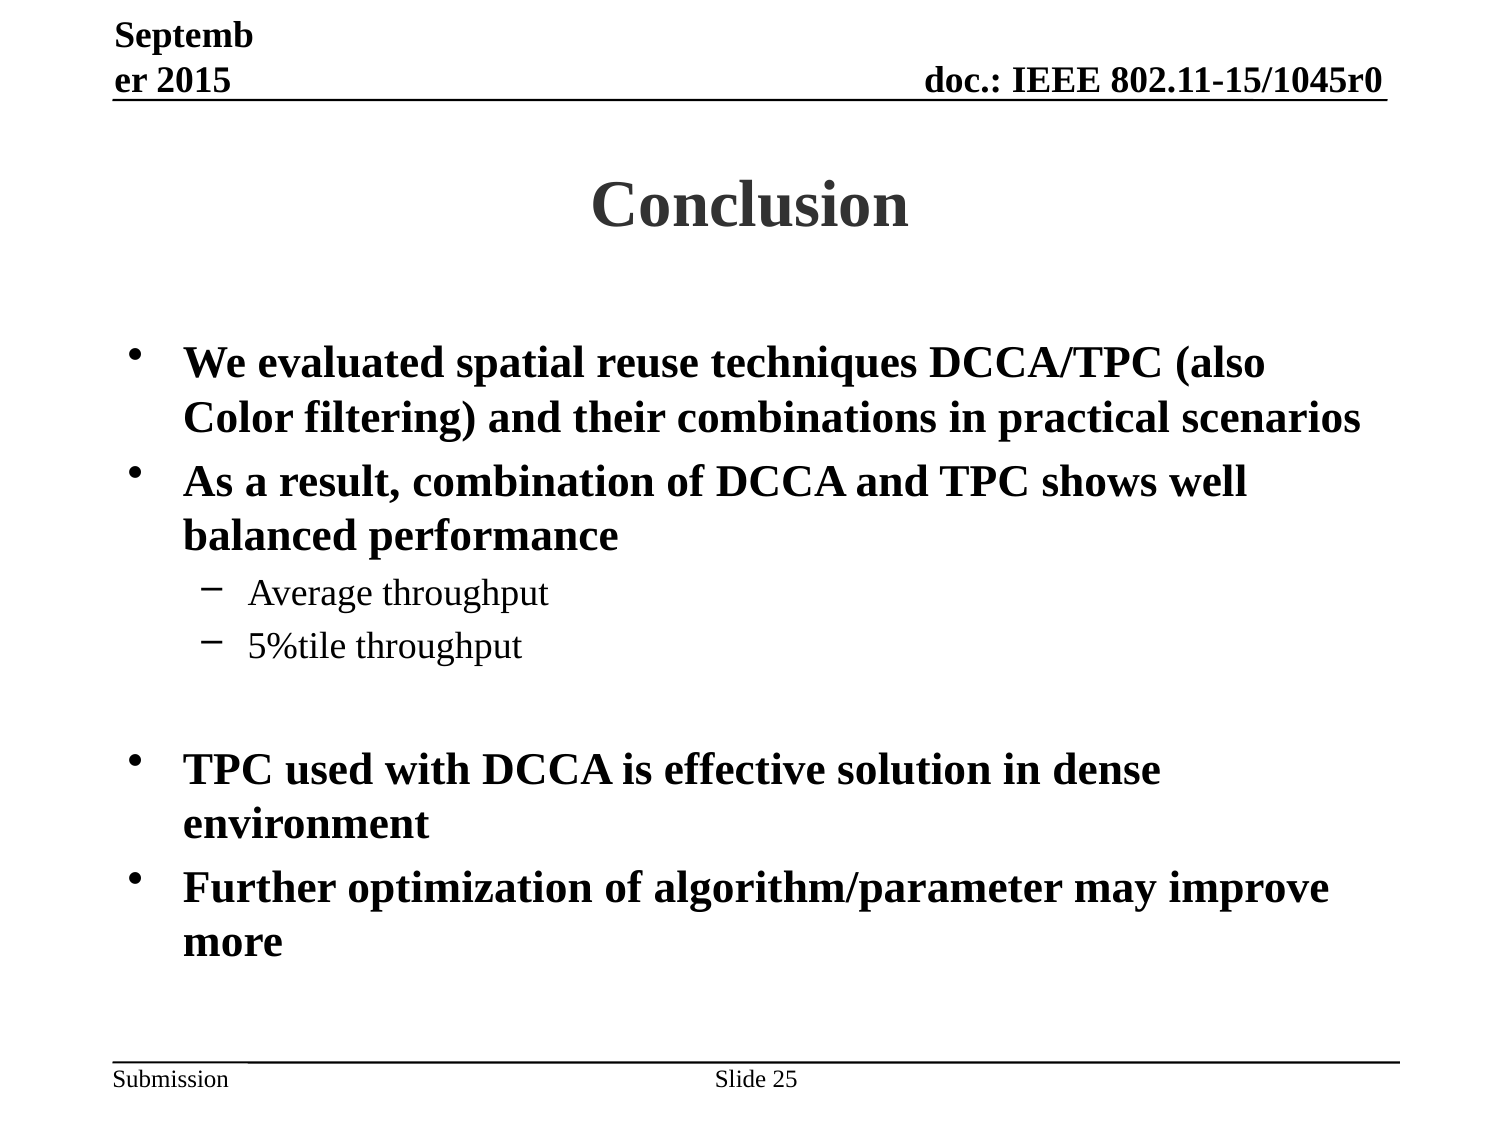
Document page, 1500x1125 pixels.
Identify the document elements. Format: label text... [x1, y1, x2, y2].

slide_number Slide 25 [712, 1061, 800, 1093]
list We evaluated spatial reuse techniques DCCA/TPC (also Color filtering) and their combinations in practical scenarios As a result, combination of DCCA and TPC shows well balanced performance Average throughput 5%tile throughput TPC used with DCCA is effective solution in dense environment Further optimization of algorithm/parameter may improve more [112, 324, 1388, 1001]
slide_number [114, 54, 270, 101]
title Conclusion [112, 112, 1388, 288]
